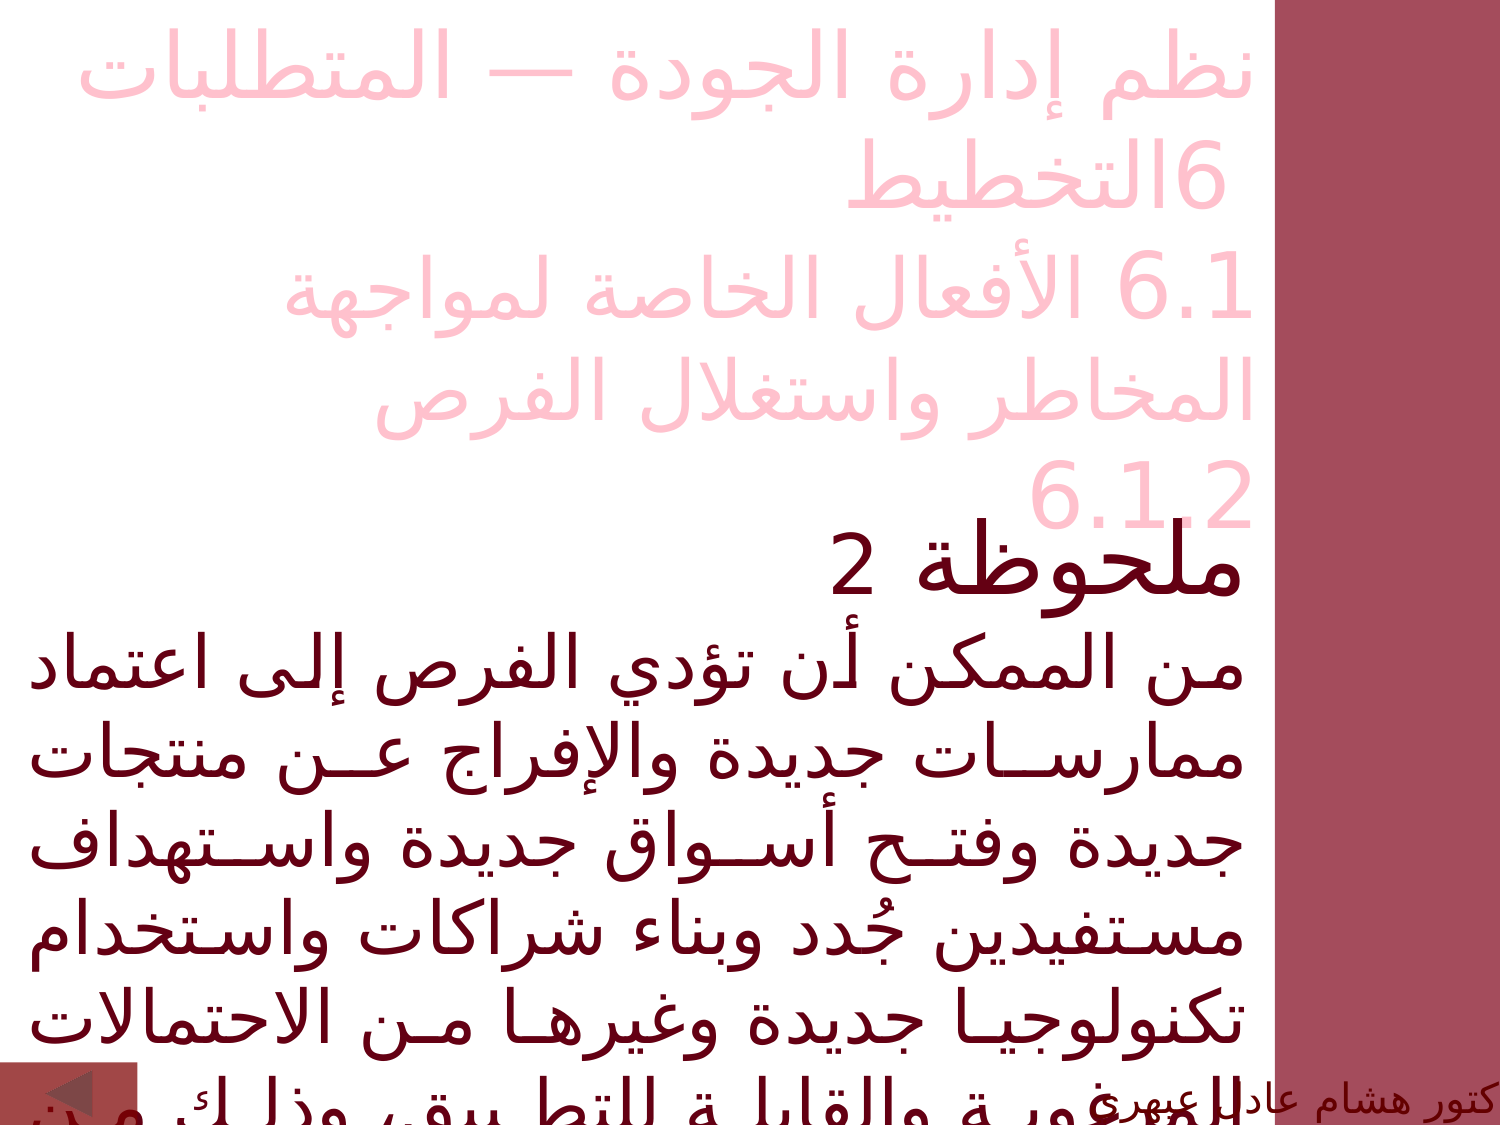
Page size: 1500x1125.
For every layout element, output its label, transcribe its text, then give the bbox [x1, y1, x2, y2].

text_box [1273, 0, 1500, 1064]
text_box الدكتور هشام عادل عبهري [1073, 1064, 1500, 1125]
text_box [0, 1060, 140, 1125]
text_box نظم إدارة الجودة — المتطلبات 6التخطيط 6.1 الأفعال الخاصة لمواجهة المخاطر واستغلال الفرص 6.1.2 [0, 0, 1275, 555]
text_box ملحوظة 2 من الممكن أن تؤدي الفرص إلى اعتماد ممارسات جديدة والإفراج عن منتجات جديدة وفتح أسواق جديدة واستهداف مستفيدين جُدد وبناء شراكات واستخدام تكنولوجيا جديدة وغيرها من الاحتمالات المرغوبة والقابلة للتطبيق، وذلك من أجل معالجة احتياجات المؤسسة أو متطلبات المستفيدين. [12, 487, 1263, 1125]
